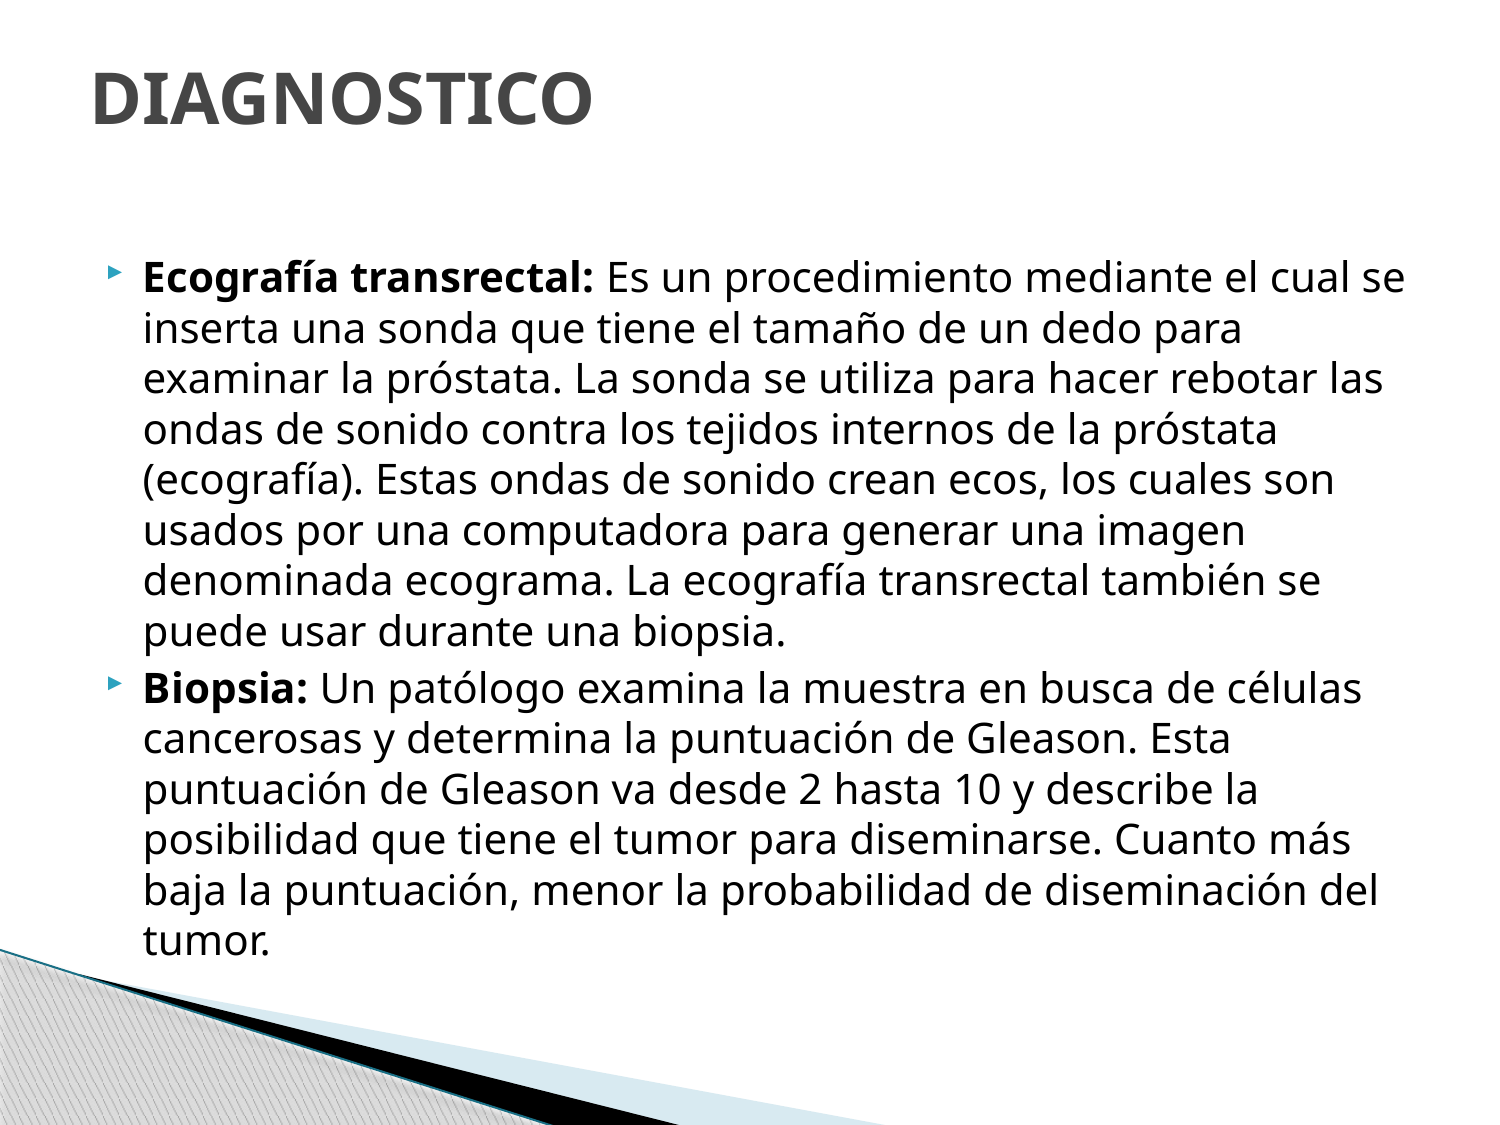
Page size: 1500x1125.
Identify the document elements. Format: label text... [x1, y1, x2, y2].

title DIAGNOSTICO [75, 45, 1425, 233]
list Ecografía transrectal: Es un procedimiento mediante el cual se inserta una sonda que tiene el tamaño de un dedo para examinar la próstata. La sonda se utiliza para hacer rebotar las ondas de sonido contra los tejidos internos de la próstata (ecografía). Estas ondas de sonido crean ecos, los cuales son usados por una computadora para generar una imagen denominada ecograma. La ecografía transrectal también se puede usar durante una biopsia. Biopsia: Un patólogo examina la muestra en busca de células cancerosas y determina la puntuación de Gleason. Esta puntuación de Gleason va desde 2 hasta 10 y describe la posibilidad que tiene el tumor para diseminarse. Cuanto más baja la puntuación, menor la probabilidad de diseminación del tumor. [75, 243, 1425, 986]
